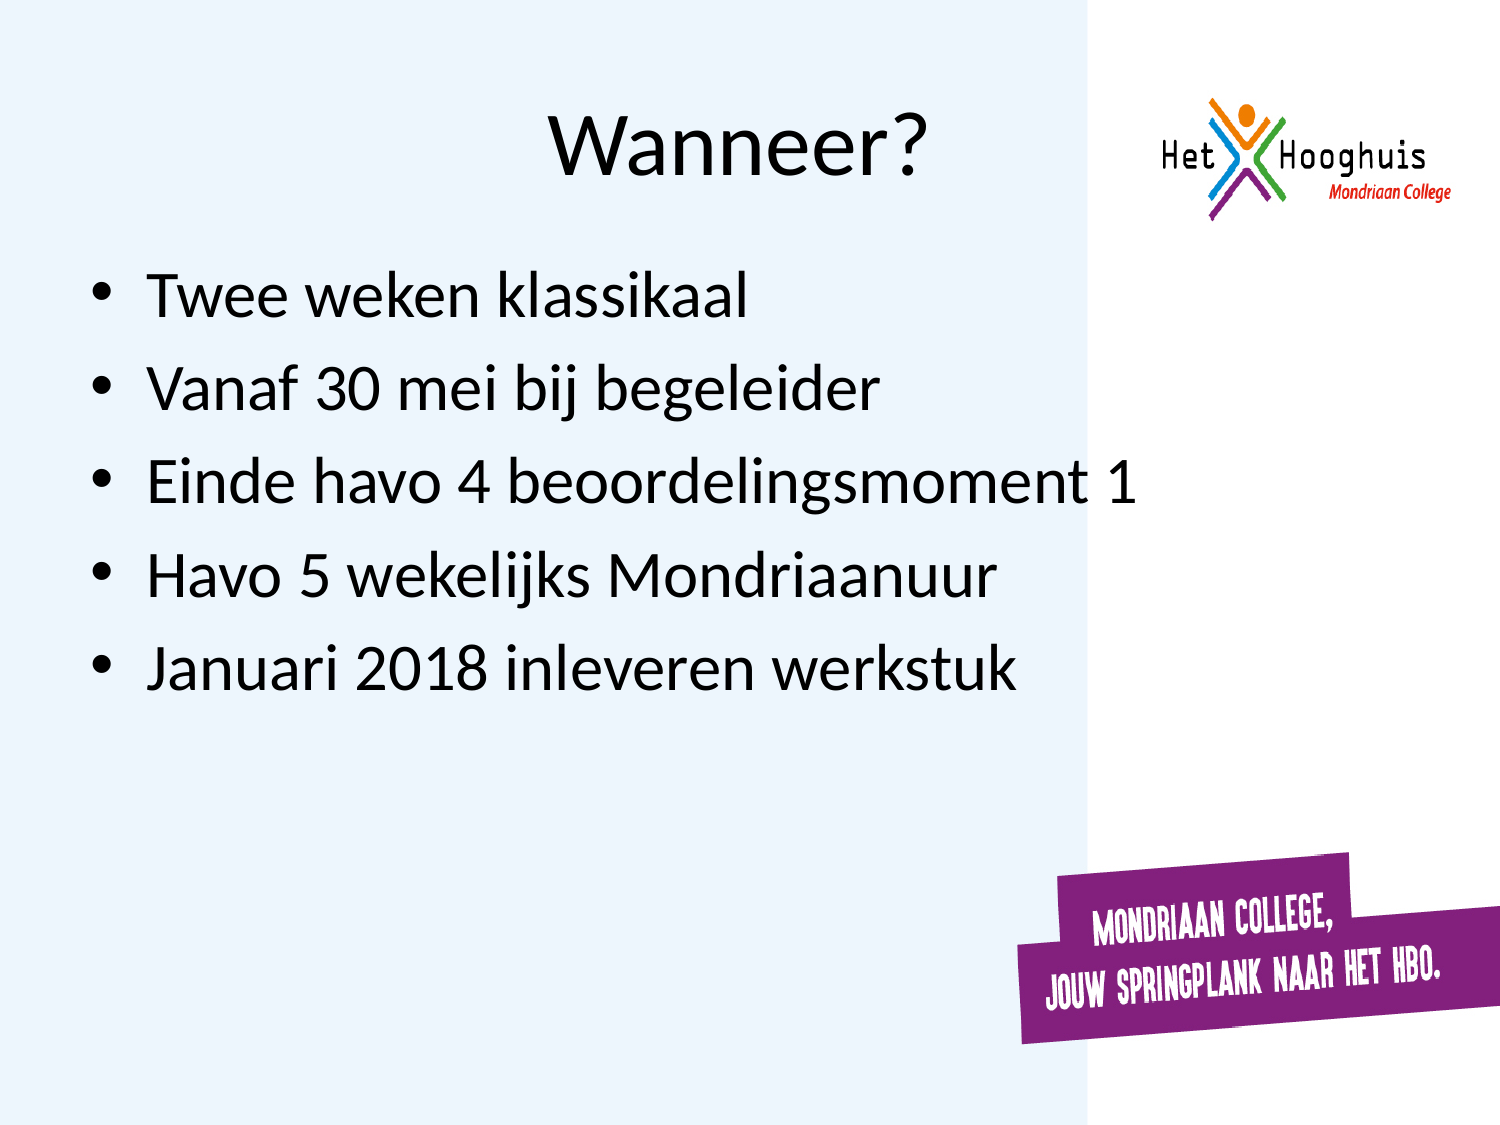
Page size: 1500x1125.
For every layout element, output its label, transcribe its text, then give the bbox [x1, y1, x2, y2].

title Wanneer? [75, 45, 1425, 233]
list Twee weken klassikaal Vanaf 30 mei bij begeleider Einde havo 4 beoordelingsmoment 1 Havo 5 wekelijks Mondriaanuur Januari 2018 inleveren werkstuk [75, 243, 1400, 986]
picture [0, 0, 1500, 1125]
